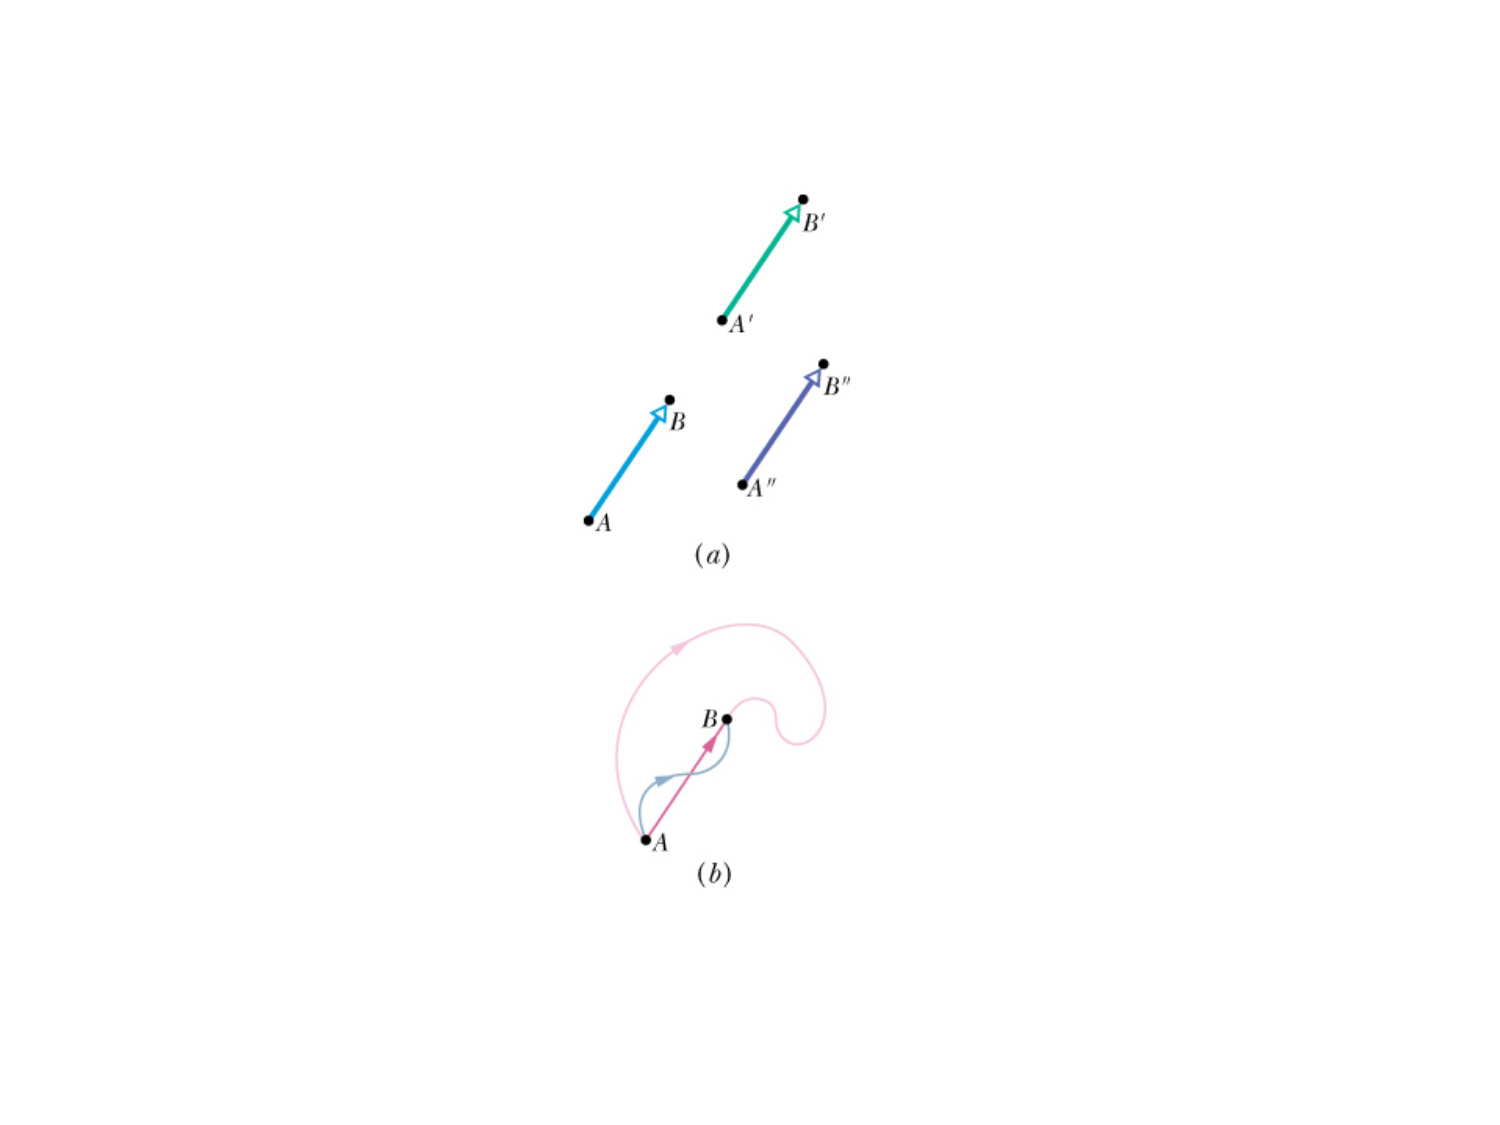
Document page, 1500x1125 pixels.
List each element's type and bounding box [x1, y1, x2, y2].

picture [412, 112, 1019, 1032]
